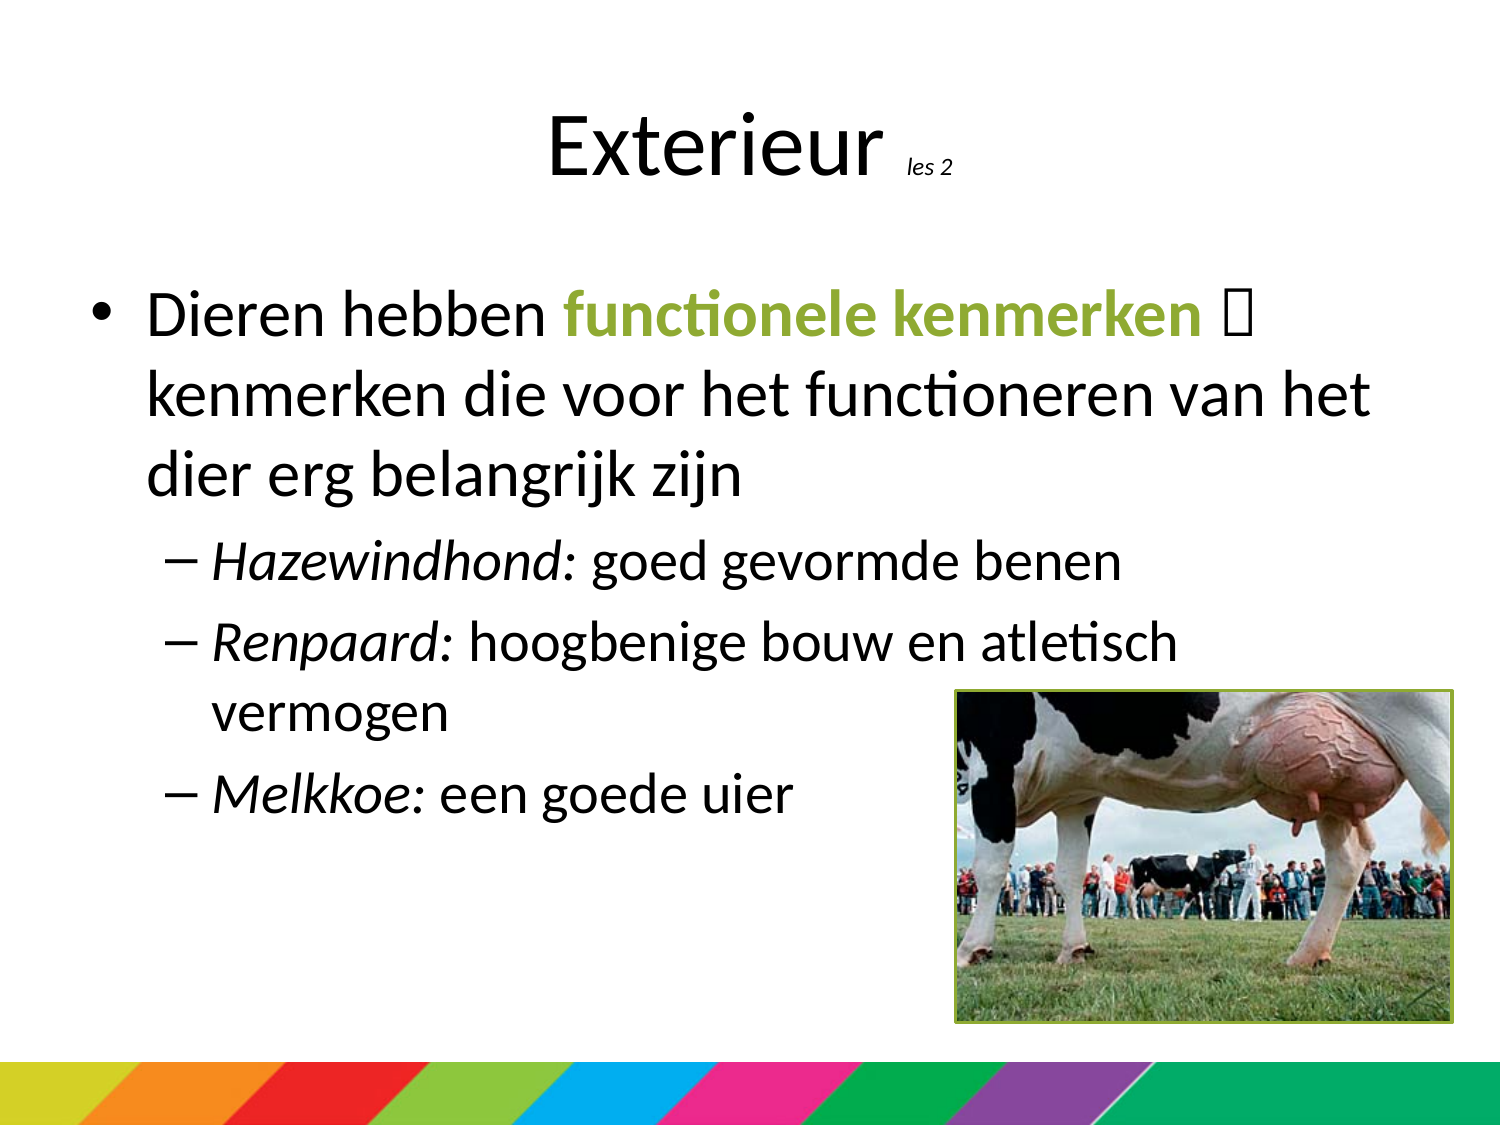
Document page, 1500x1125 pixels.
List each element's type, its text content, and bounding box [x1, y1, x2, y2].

picture [956, 692, 1451, 1022]
list Dieren hebben functionele kenmerken  kenmerken die voor het functioneren van het dier erg belangrijk zijn Hazewindhond: goed gevormde benen Renpaard: hoogbenige bouw en atletisch vermogen Melkkoe: een goede uier [75, 262, 1425, 1005]
title Exterieur les 2 [75, 45, 1425, 233]
picture [0, 1062, 574, 1125]
picture [656, 1062, 1500, 1125]
